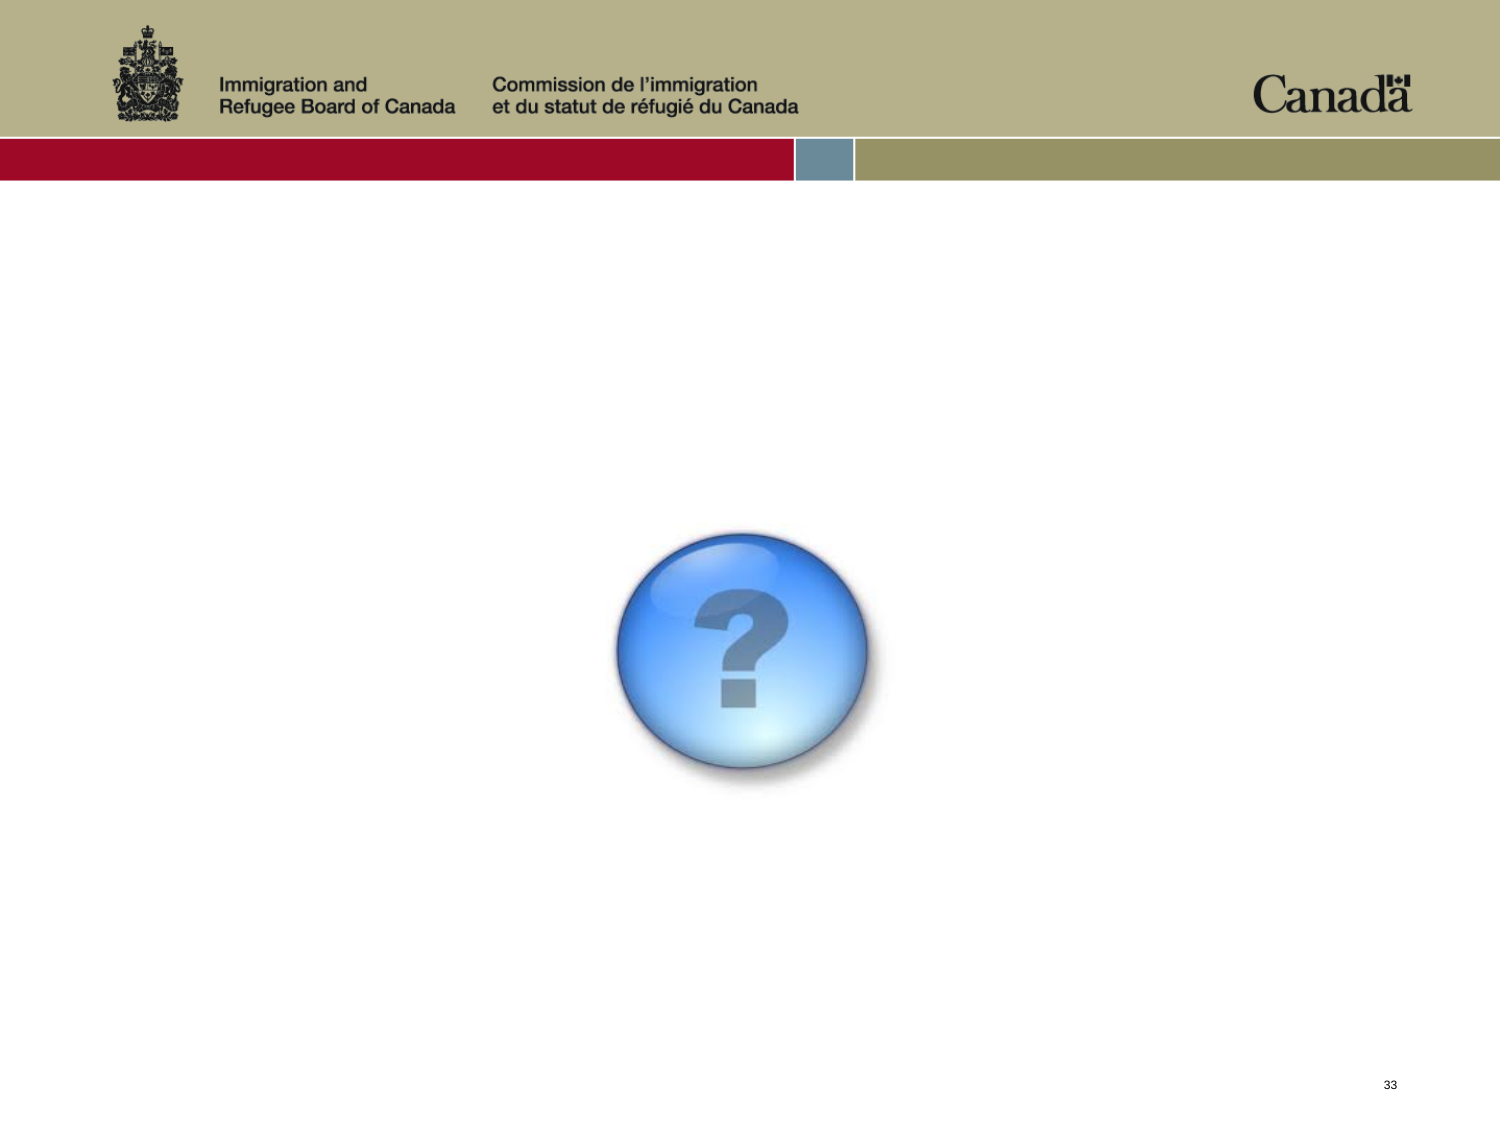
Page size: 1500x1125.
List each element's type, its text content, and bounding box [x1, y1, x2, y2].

slide_number 33 [1100, 1025, 1413, 1100]
picture [0, 0, 1500, 1125]
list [584, 503, 901, 800]
